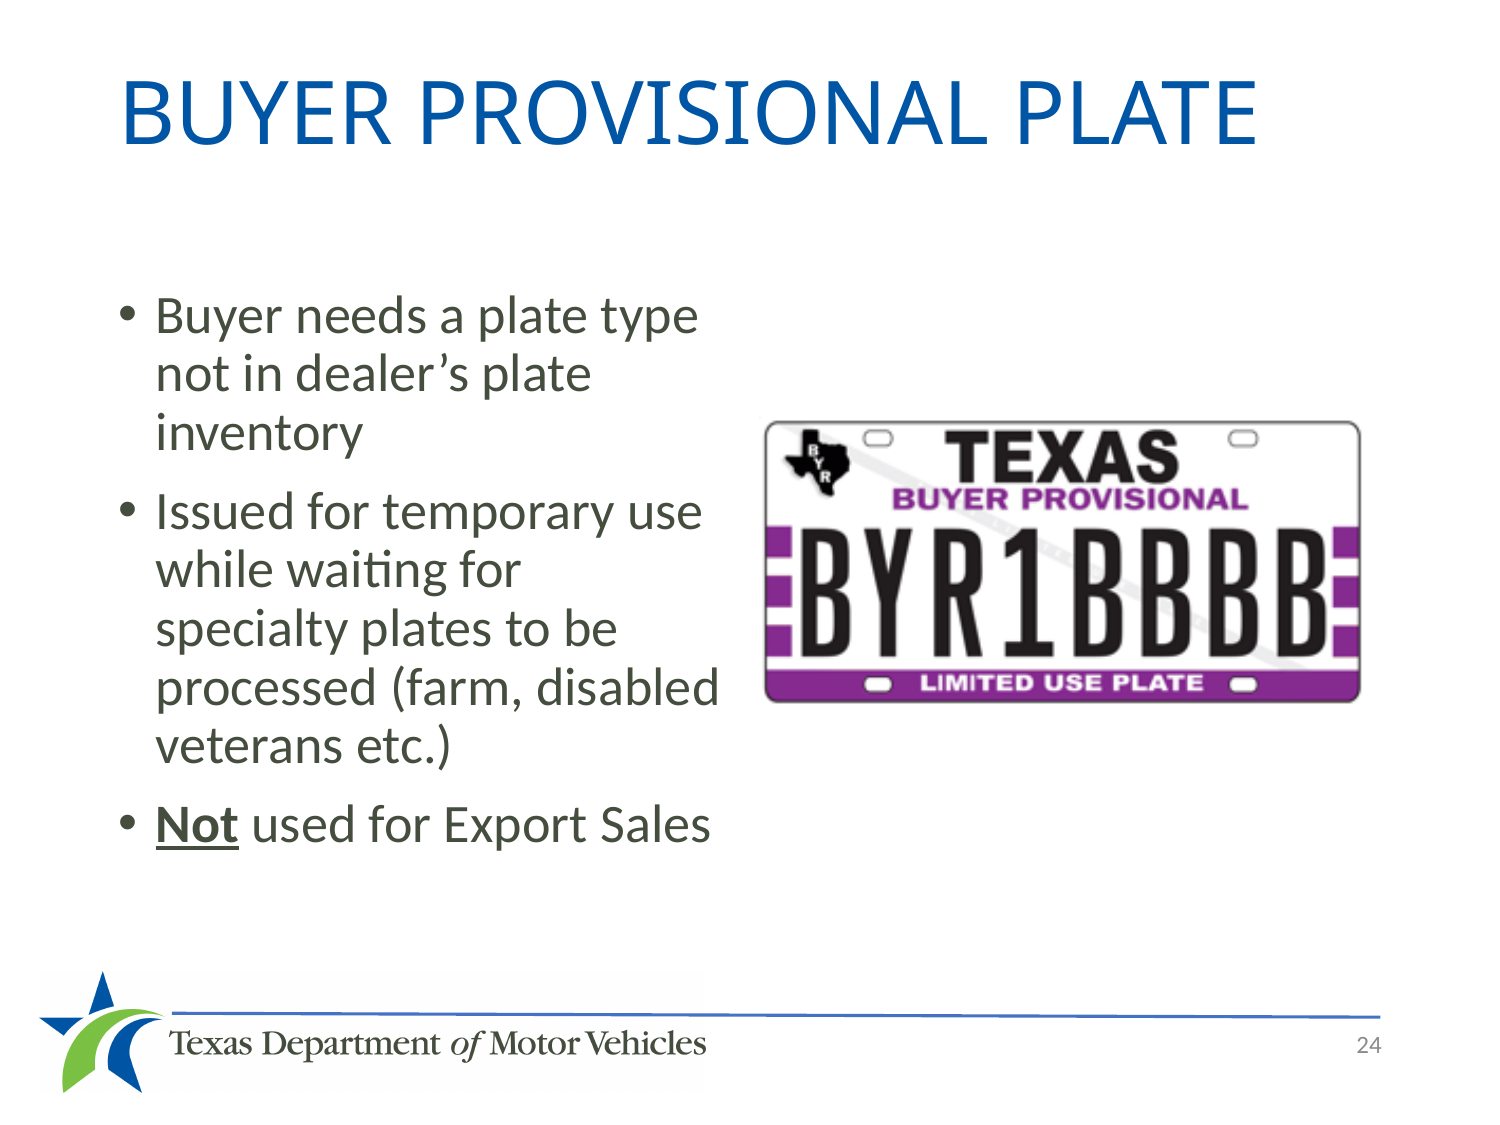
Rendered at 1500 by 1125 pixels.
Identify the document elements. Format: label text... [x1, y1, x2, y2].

picture [759, 417, 1364, 706]
slide_number 24 [1059, 1013, 1397, 1074]
text_box Buyer needs a plate type not in dealer’s plate inventory Issued for temporary use while waiting for specialty plates to be processed (farm, disabled veterans etc.) Not used for Export Sales [103, 278, 741, 993]
title BUYER PROVISIONAL PLATE [103, 59, 1397, 278]
picture [39, 971, 706, 1093]
